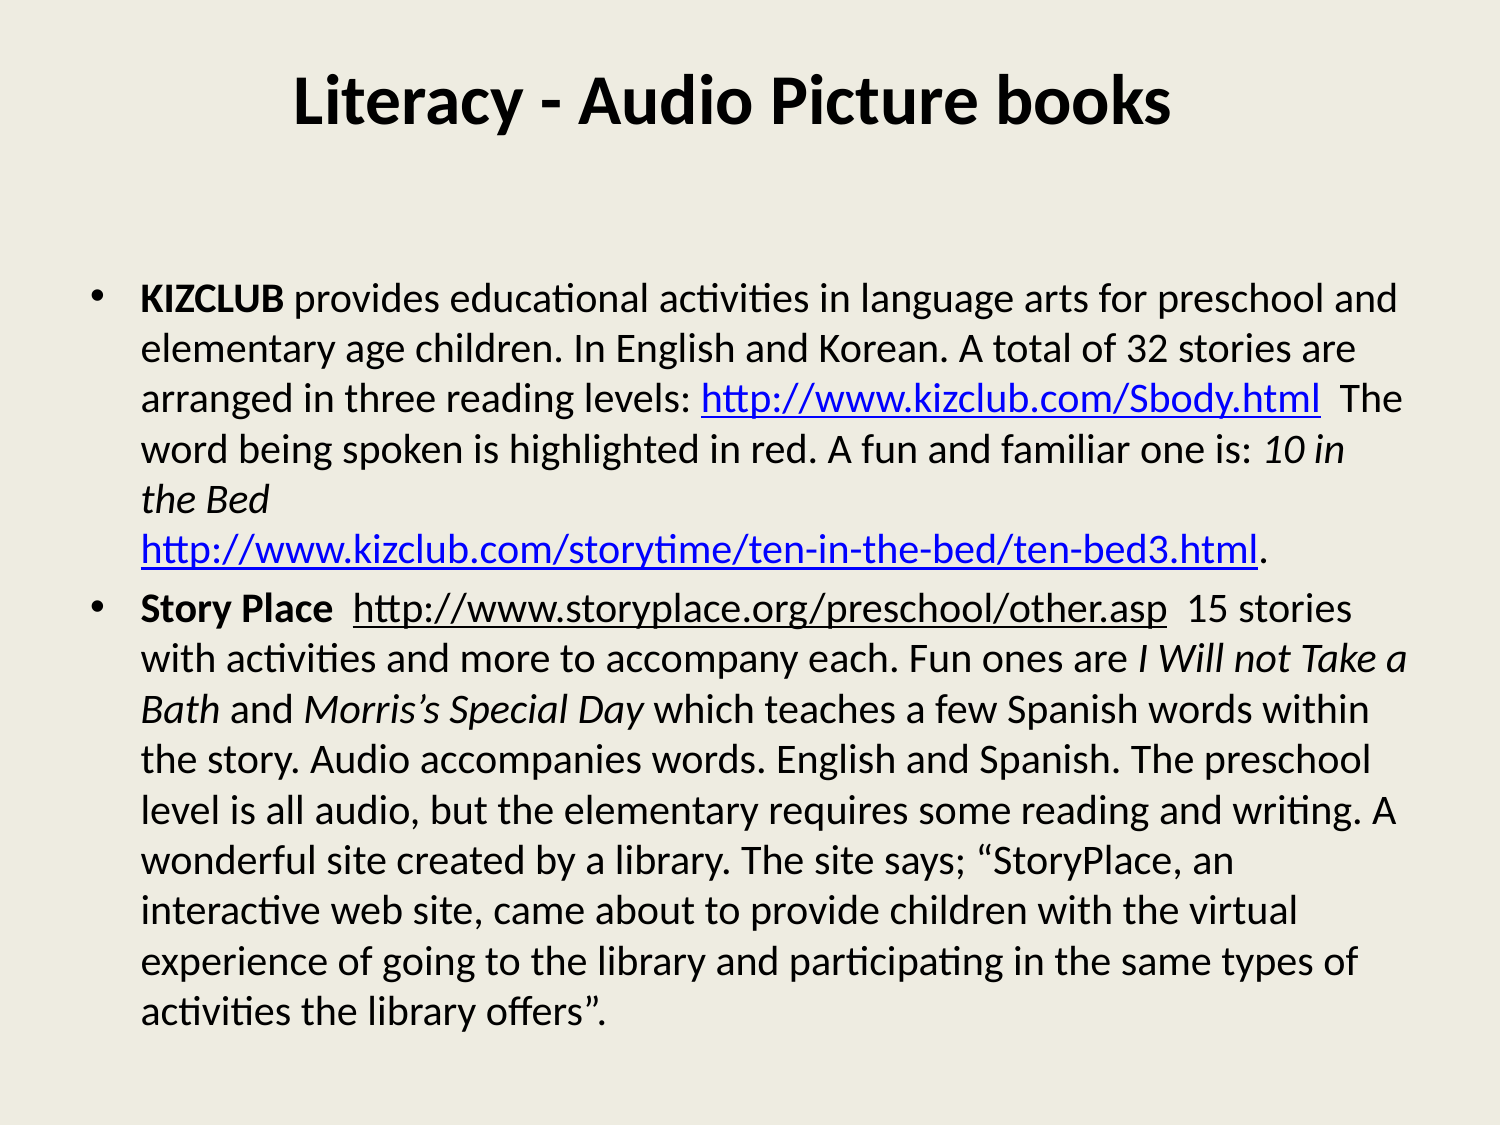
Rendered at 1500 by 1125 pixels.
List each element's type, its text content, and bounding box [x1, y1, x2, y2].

title Literacy - Audio Picture books [75, 45, 1425, 233]
list KIZCLUB provides educational activities in language arts for preschool and elementary age children. In English and Korean. A total of 32 stories are arranged in three reading levels: http://www.kizclub.com/Sbody.html The word being spoken is highlighted in red. A fun and familiar one is: 10 in the Bed http://www.kizclub.com/storytime/ten-in-the-bed/ten-bed3.html. Story Place http://www.storyplace.org/preschool/other.asp 15 stories with activities and more to accompany each. Fun ones are I Will not Take a Bath and Morris’s Special Day which teaches a few Spanish words within the story. Audio accompanies words. English and Spanish. The preschool level is all audio, but the elementary requires some reading and writing. A wonderful site created by a library. The site says; “StoryPlace, an interactive web site, came about to provide children with the virtual experience of going to the library and participating in the same types of activities the library offers”. [75, 262, 1425, 1063]
